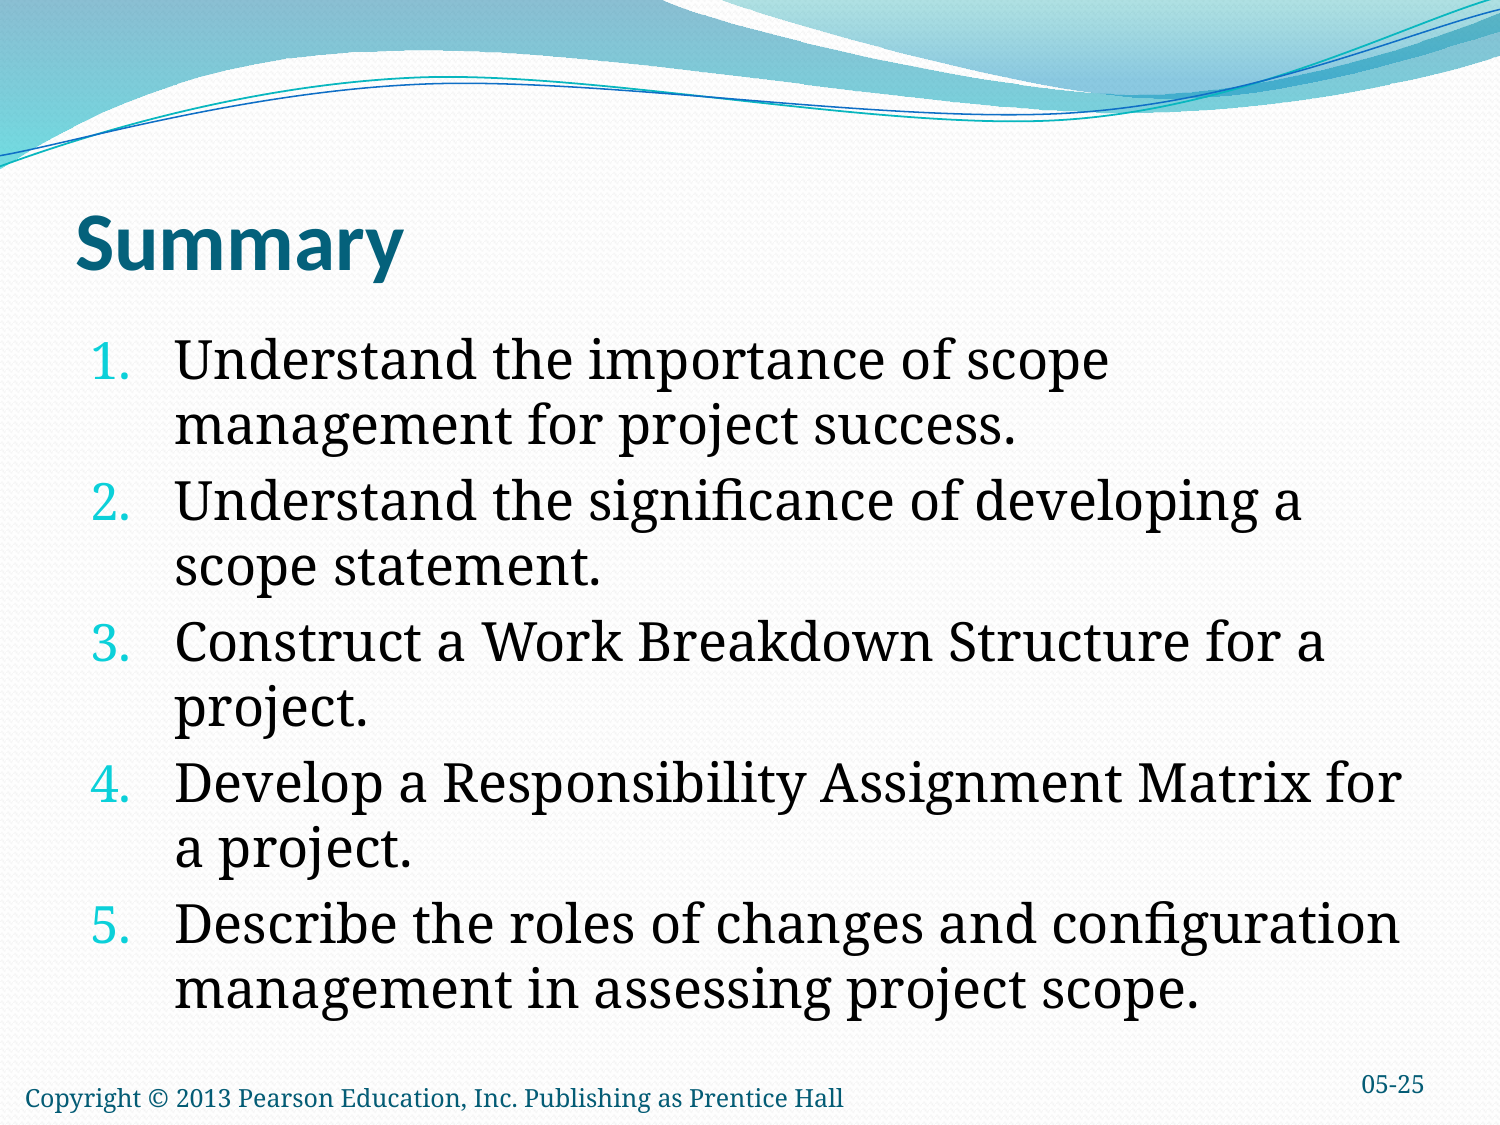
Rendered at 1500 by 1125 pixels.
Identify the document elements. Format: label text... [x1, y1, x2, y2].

list Understand the importance of scope management for project success. Understand the significance of developing a scope statement. Construct a Work Breakdown Structure for a project. Develop a Responsibility Assignment Matrix for a project. Describe the roles of changes and configuration management in assessing project scope. [74, 317, 1426, 1038]
slide_number 05-25 [1299, 1042, 1425, 1103]
title Summary [74, 99, 1426, 288]
